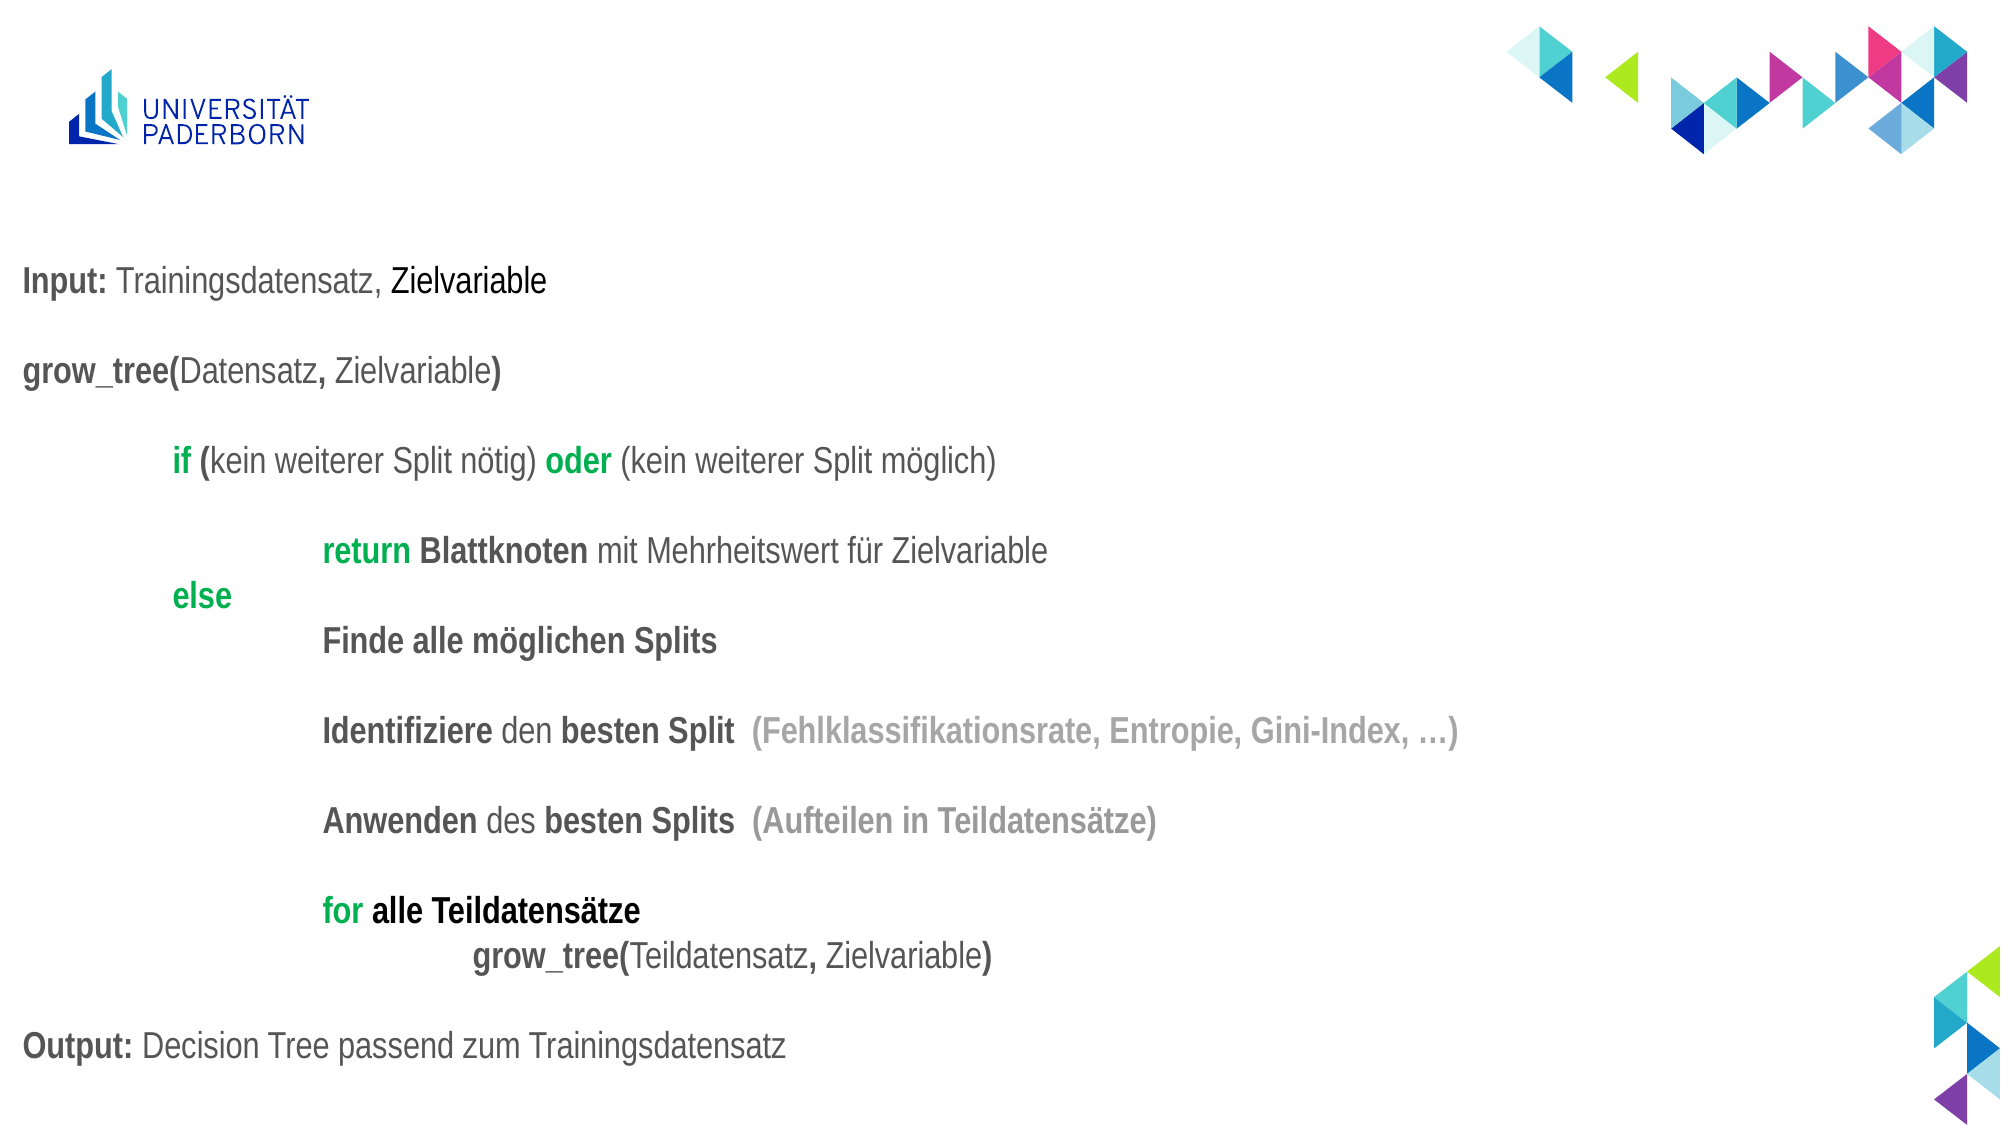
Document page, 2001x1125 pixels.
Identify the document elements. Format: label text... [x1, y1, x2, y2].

text_box Input: Trainingsdatensatz, Zielvariable grow_tree(Datensatz, Zielvariable) if (kein weiterer Split nötig) oder (kein weiterer Split möglich) return Blattknoten mit Mehrheitswert für Zielvariable else Finde alle möglichen Splits Identifiziere den besten Split (Fehlklassifikationsrate, Entropie, Gini-Index, …) Anwenden des besten Splits (Aufteilen in Teildatensätze) for alle Teildatensätze grow_tree(Teildatensatz, Zielvariable) Output: Decision Tree passend zum Trainingsdatensatz [7, 249, 1622, 1074]
